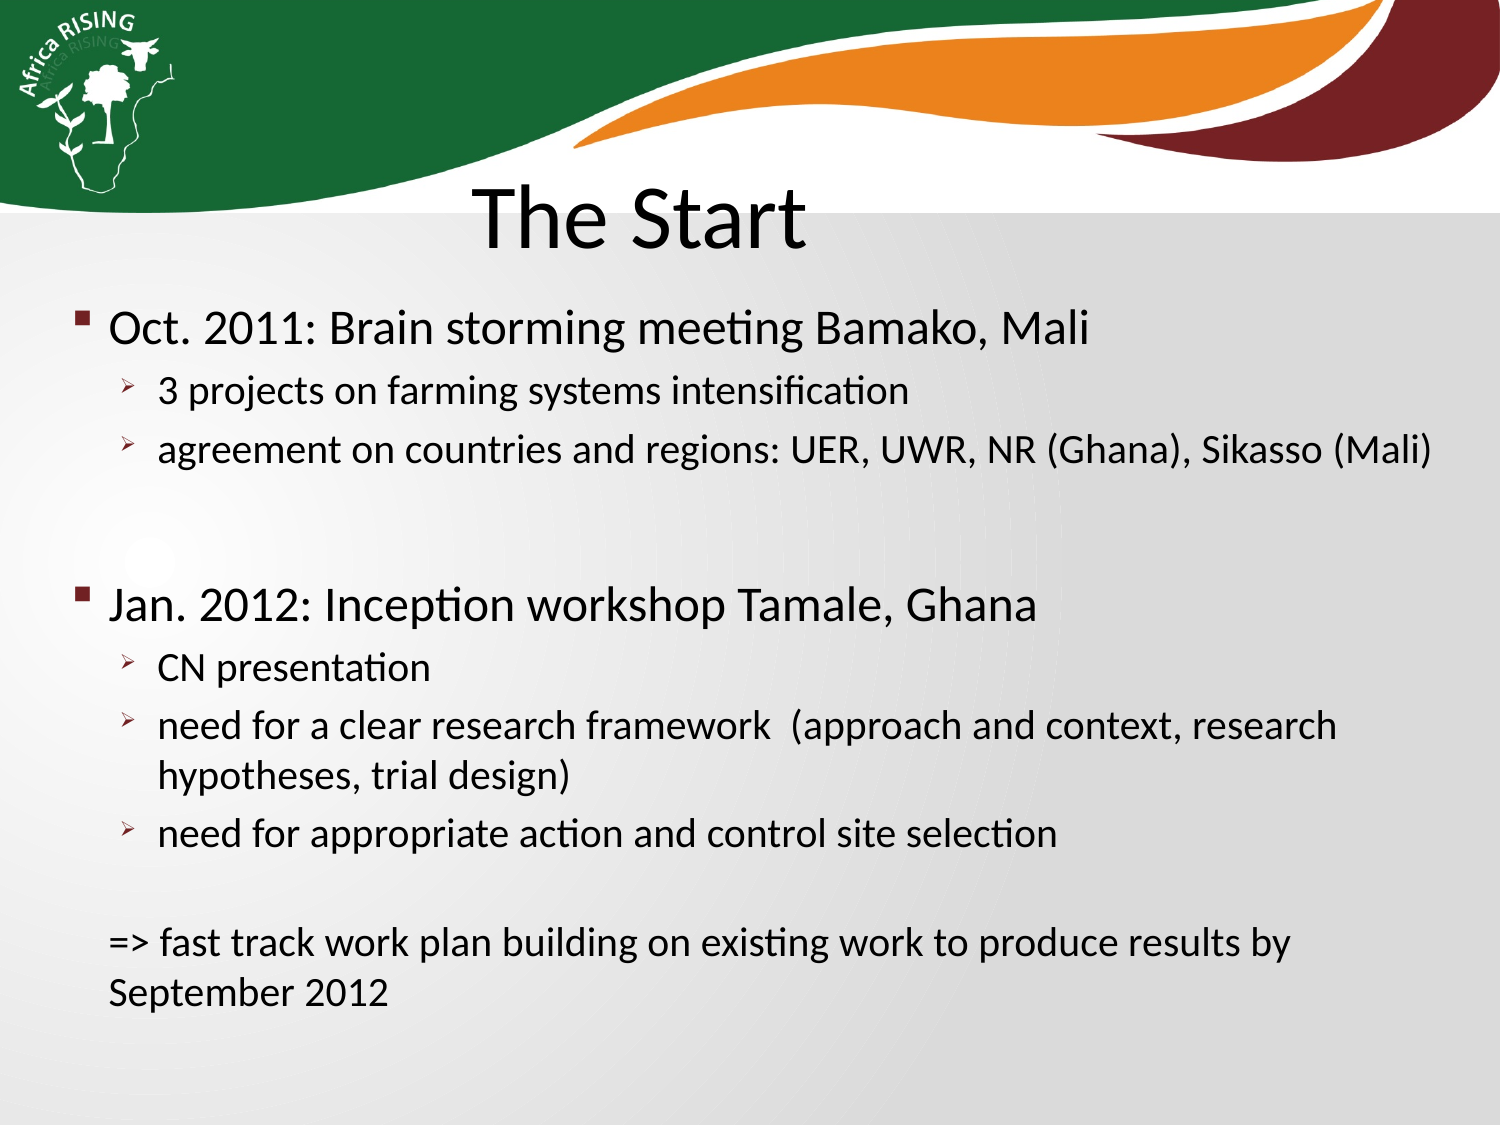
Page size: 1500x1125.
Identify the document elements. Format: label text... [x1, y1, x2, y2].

list The Start [437, 149, 1325, 250]
picture [0, 0, 1500, 213]
list Oct. 2011: Brain storming meeting Bamako, Mali 3 projects on farming systems intensification agreement on countries and regions: UER, UWR, NR (Ghana), Sikasso (Mali) Jan. 2012: Inception workshop Tamale, Ghana CN presentation need for a clear research framework (approach and context, research hypotheses, trial design) need for appropriate action and control site selection => fast track work plan building on existing work to produce results by September 2012 [37, 287, 1463, 1025]
